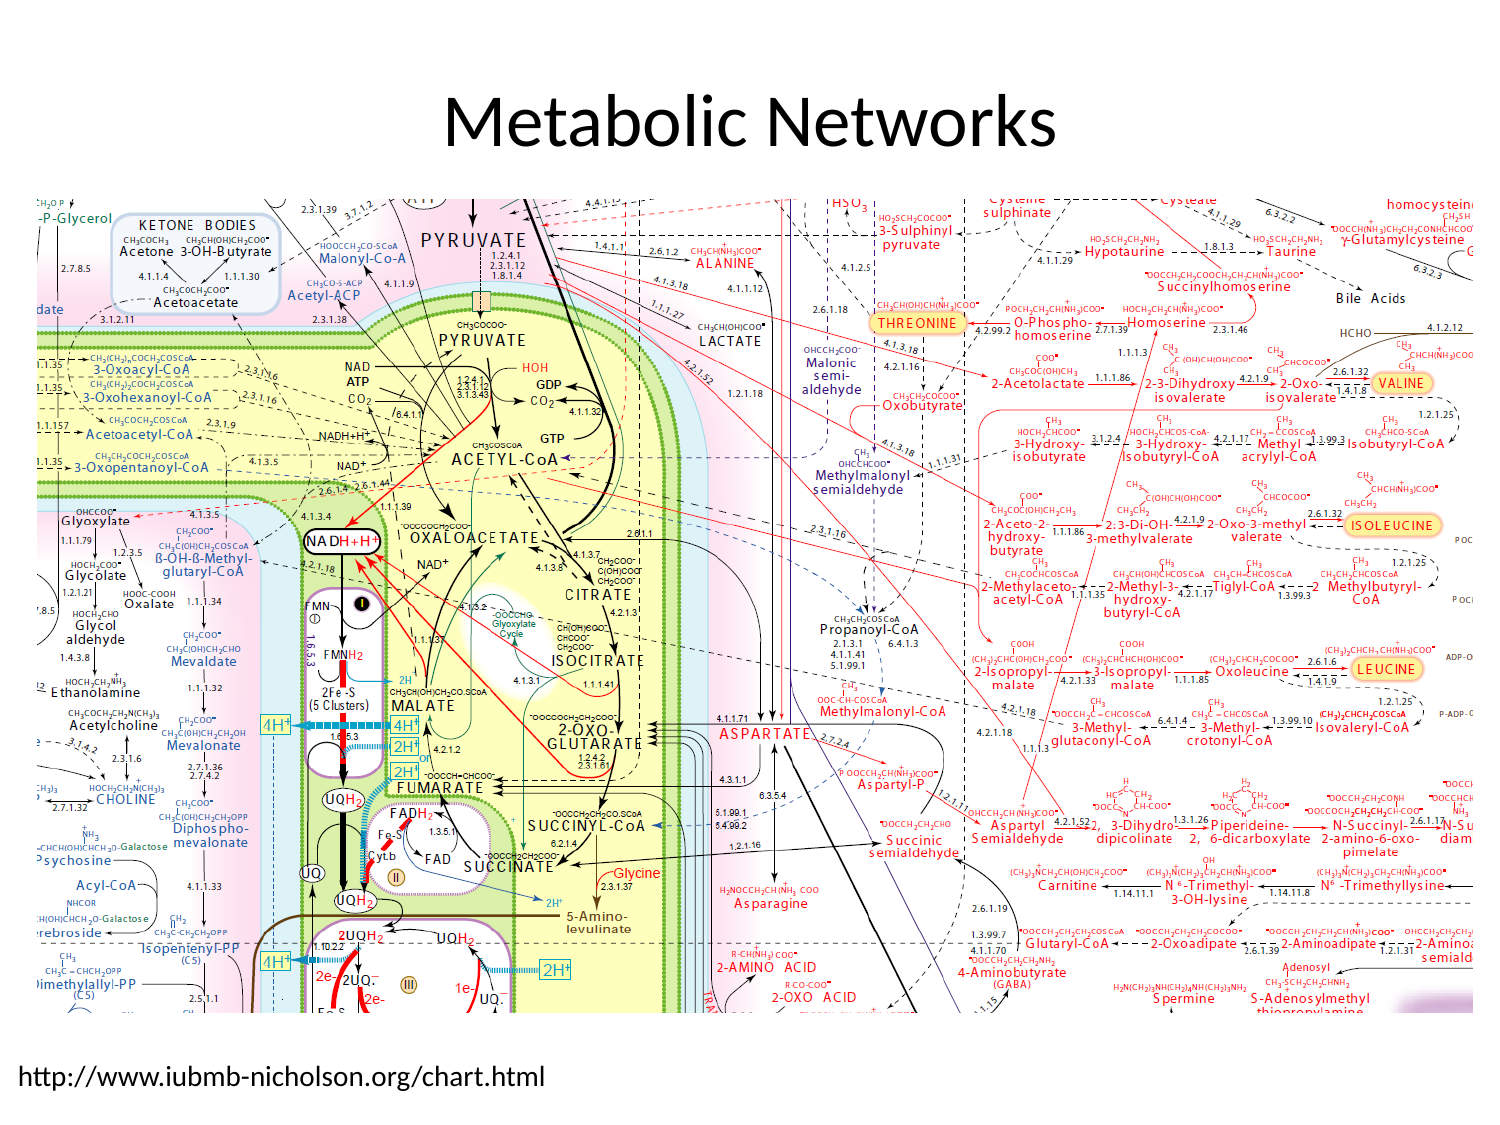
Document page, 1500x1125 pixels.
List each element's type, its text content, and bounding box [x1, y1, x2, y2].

text_box http://www.iubmb-nicholson.org/chart.html [3, 1049, 562, 1100]
title Metabolic Networks [75, 45, 1425, 188]
picture [37, 199, 1473, 1013]
